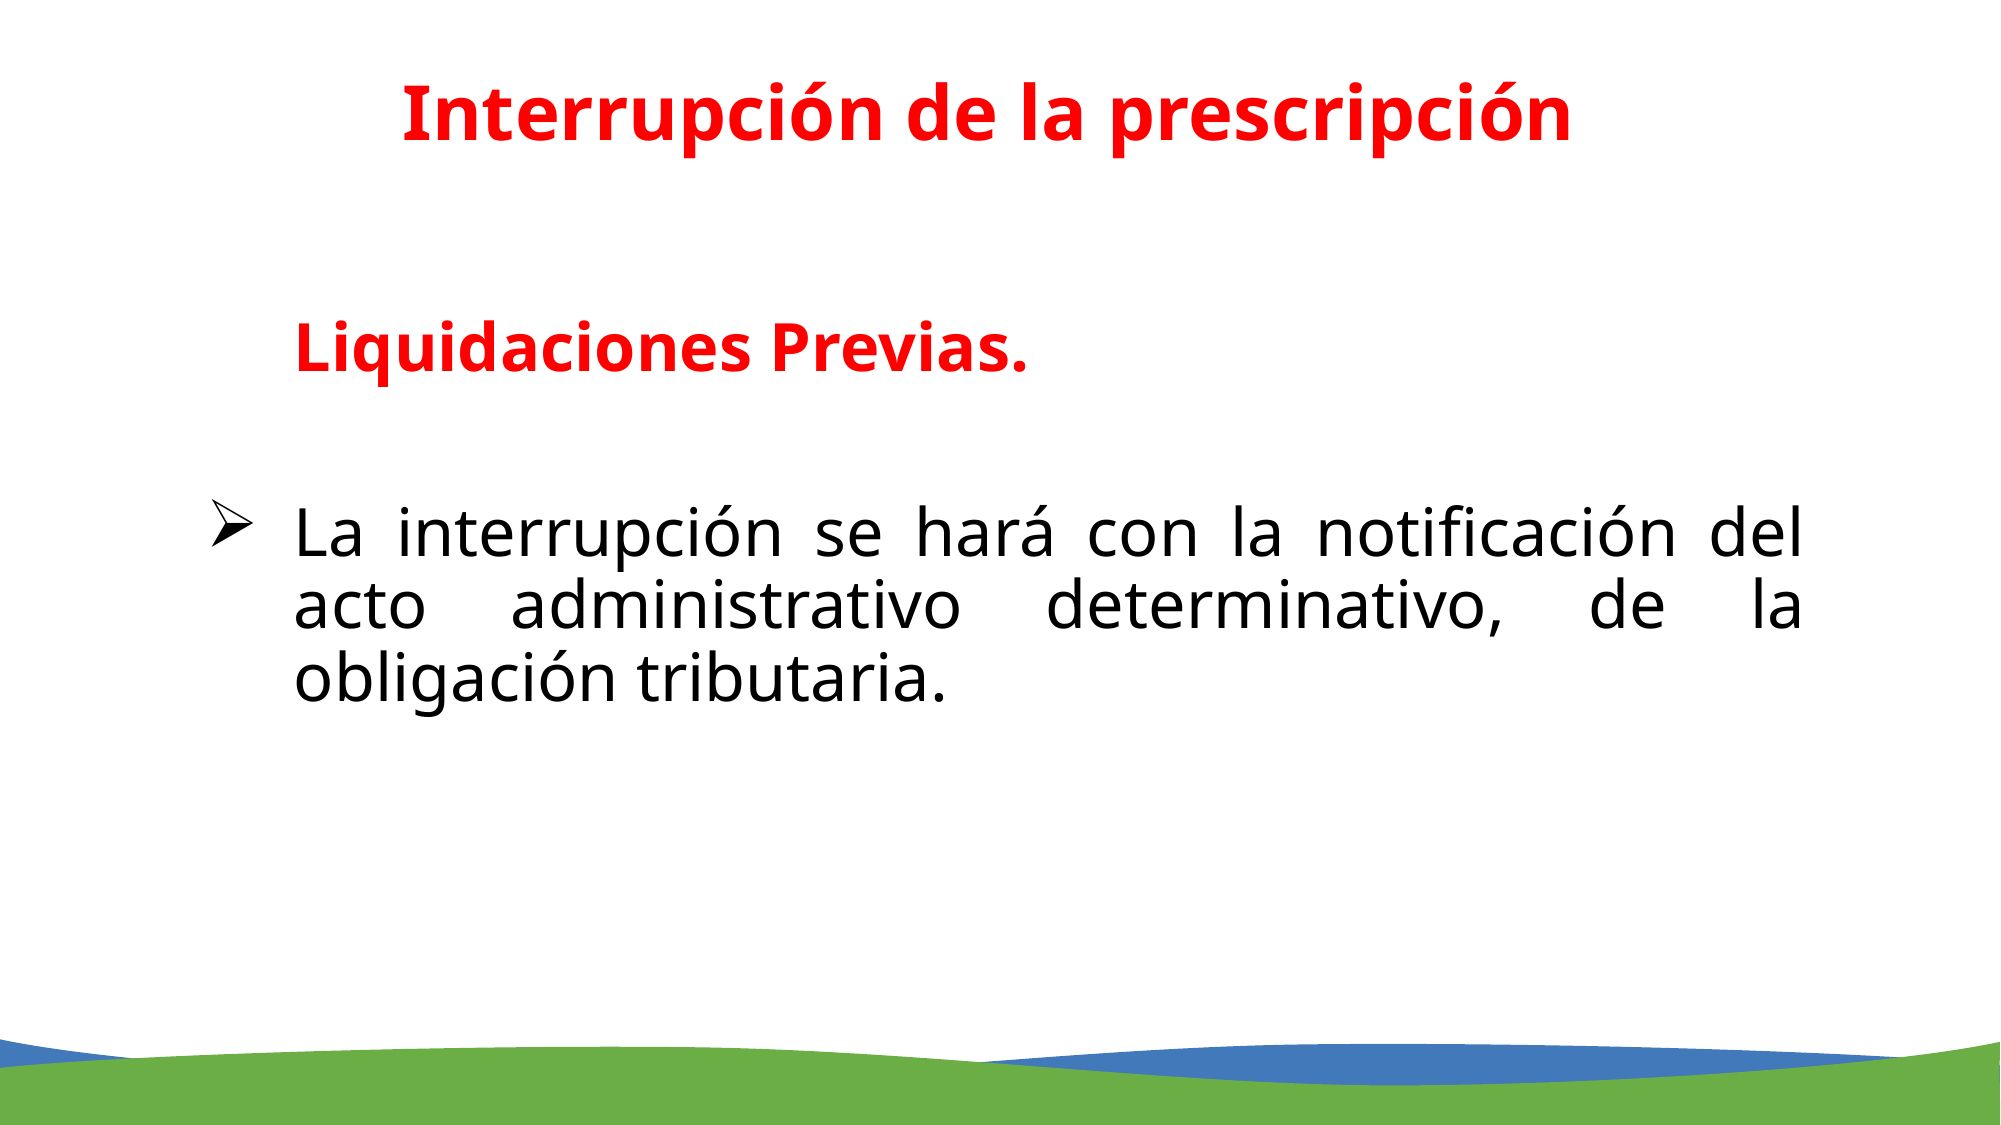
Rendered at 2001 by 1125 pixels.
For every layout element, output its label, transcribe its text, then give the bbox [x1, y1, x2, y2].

text_box Liquidaciones Previas. La interrupción se hará con la notificación del acto administrativo determinativo, de la obligación tributaria. [191, 213, 1822, 968]
title Interrupción de la prescripción [387, 59, 1639, 173]
